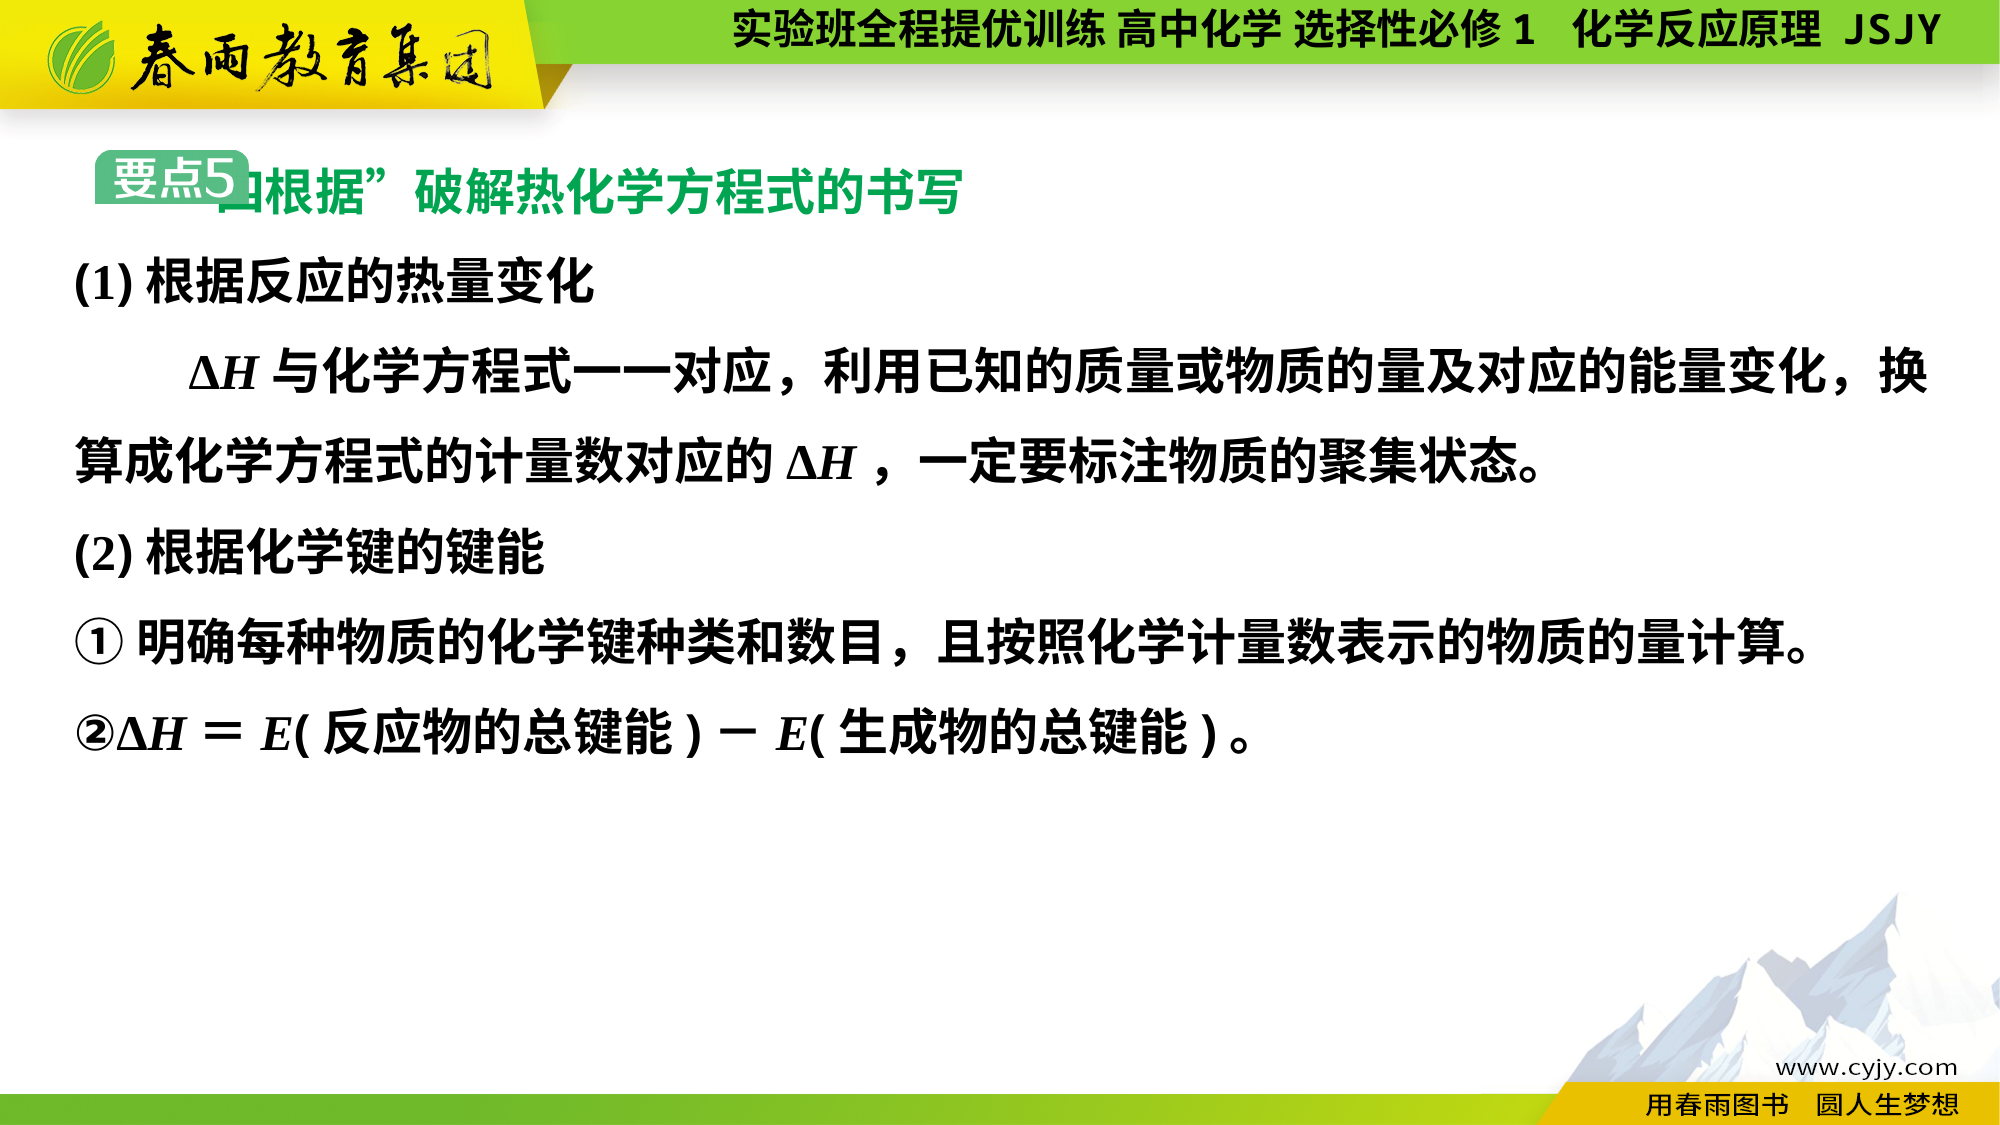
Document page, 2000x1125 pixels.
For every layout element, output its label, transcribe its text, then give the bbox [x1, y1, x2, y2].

picture [0, 0, 2000, 1125]
list “四根据”破解热化学方程式的书写 (1)根据反应的热量变化 ΔH与化学方程式一一对应，利用已知的质量或物质的量及对应的能量变化，换算成化学方程式的计量数对应的ΔH，一定要标注物质的聚集状态。 (2)根据化学键的键能 ①明确每种物质的化学键种类和数目，且按照化学计量数表示的物质的量计算。 ②ΔH＝E(反应物的总键能)－E(生成物的总键能)。 [59, 122, 1944, 774]
